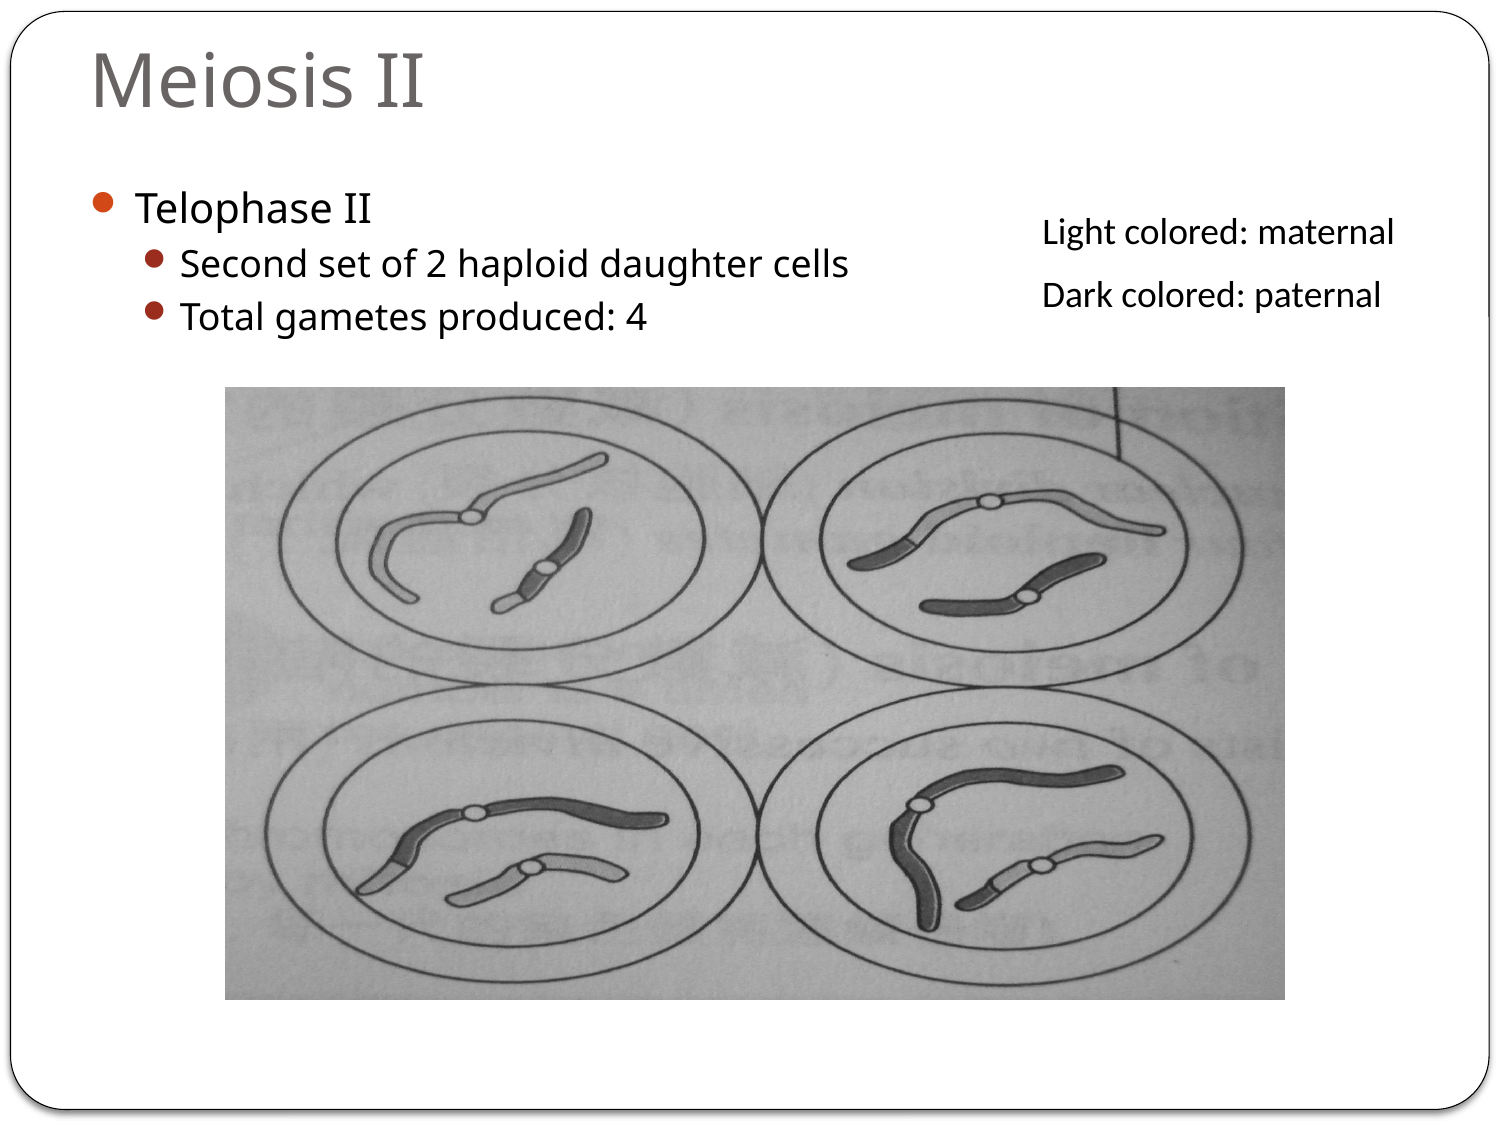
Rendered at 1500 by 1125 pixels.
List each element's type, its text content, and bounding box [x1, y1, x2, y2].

title Meiosis II [75, 24, 1425, 138]
text_box Dark colored: paternal [1027, 262, 1398, 323]
picture [224, 387, 1286, 1001]
list Telophase II Second set of 2 haploid daughter cells Total gametes produced: 4 [75, 174, 1425, 918]
text_box Light colored: maternal [1027, 199, 1411, 260]
